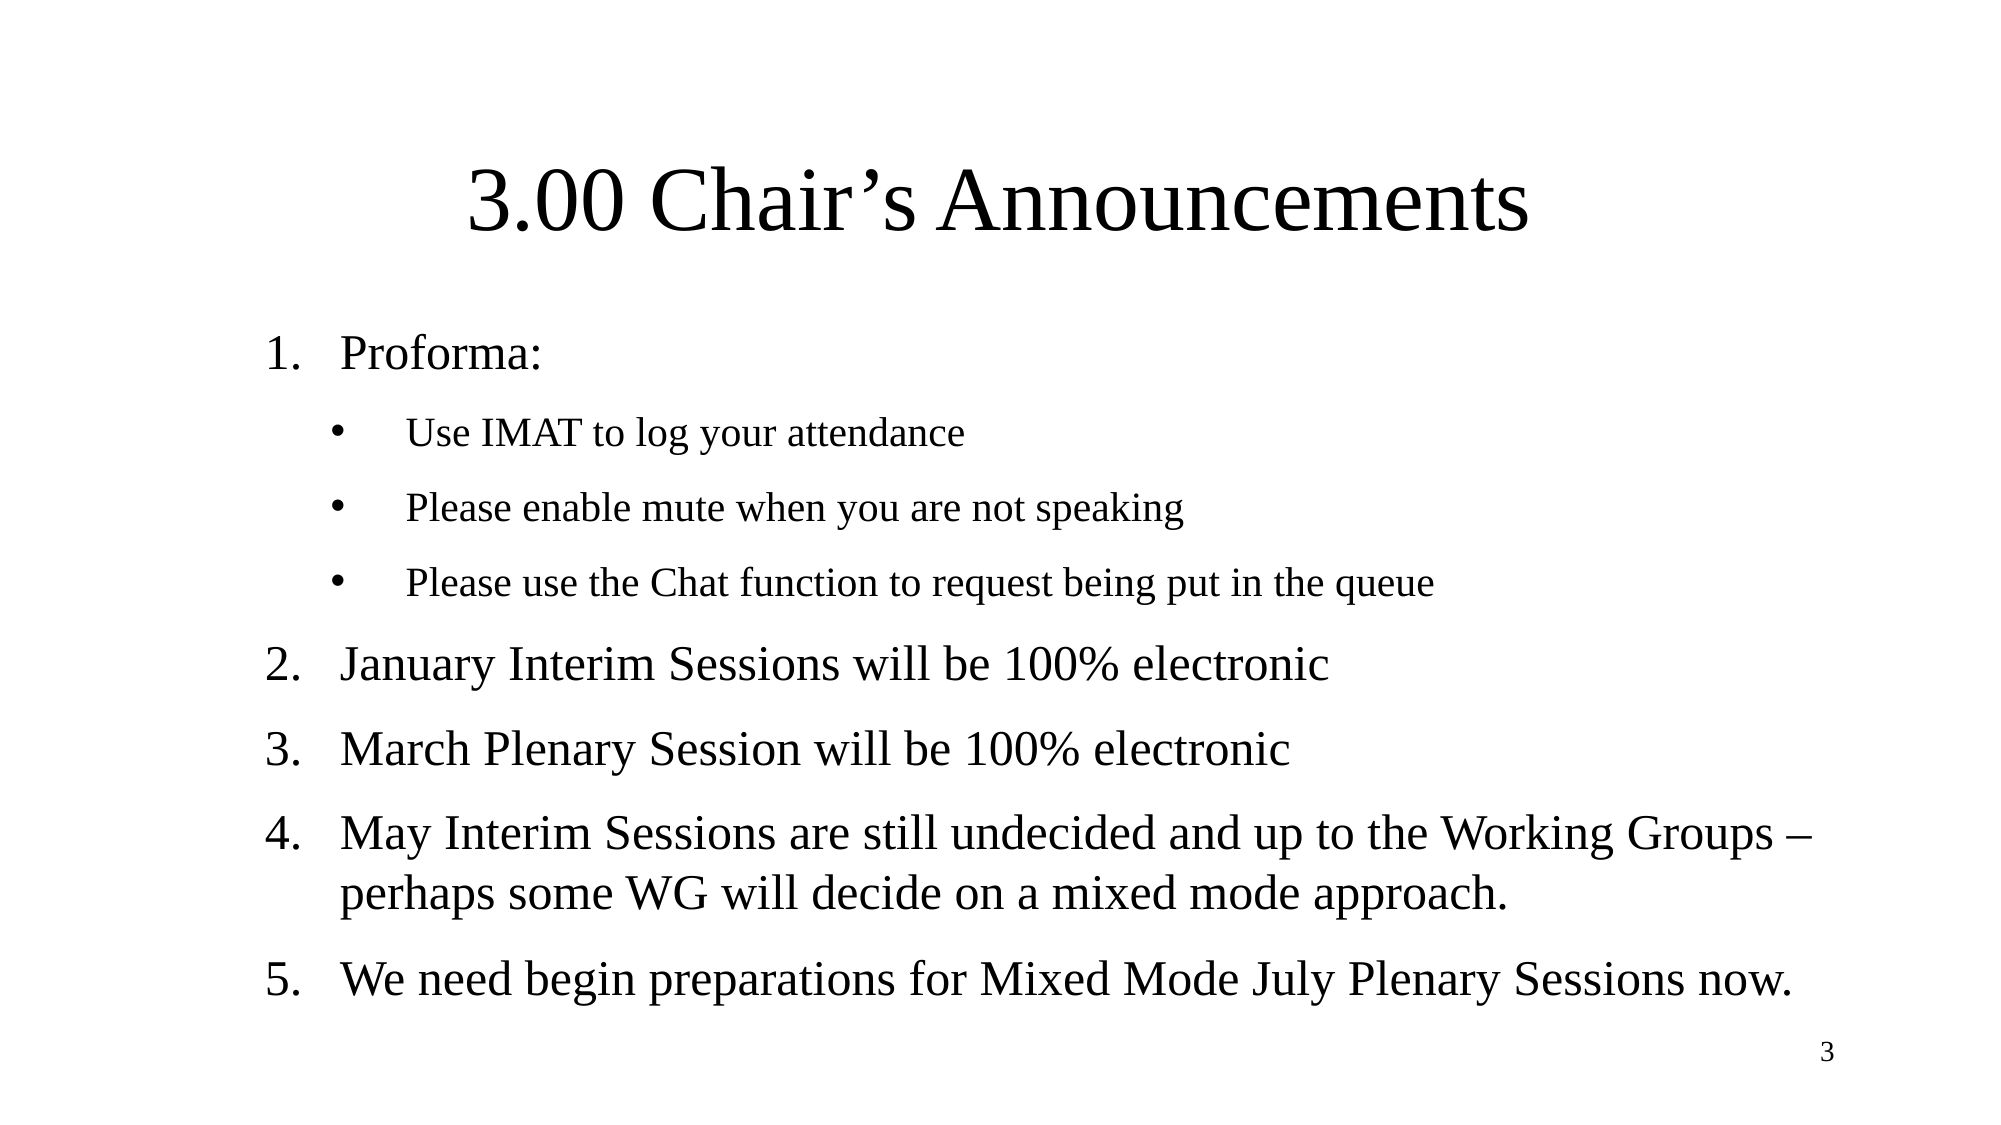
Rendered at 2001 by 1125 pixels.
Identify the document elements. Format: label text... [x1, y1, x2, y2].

list Proforma: Use IMAT to log your attendance Please enable mute when you are not speaking Please use the Chat function to request being put in the queue January Interim Sessions will be 100% electronic March Plenary Session will be 100% electronic May Interim Sessions are still undecided and up to the Working Groups – perhaps some WG will decide on a mixed mode approach. We need begin preparations for Mixed Mode July Plenary Sessions now. [174, 312, 1901, 988]
slide_number 3 [1433, 1024, 1851, 1101]
title 3.00 Chair’s Announcements [149, 99, 1851, 288]
